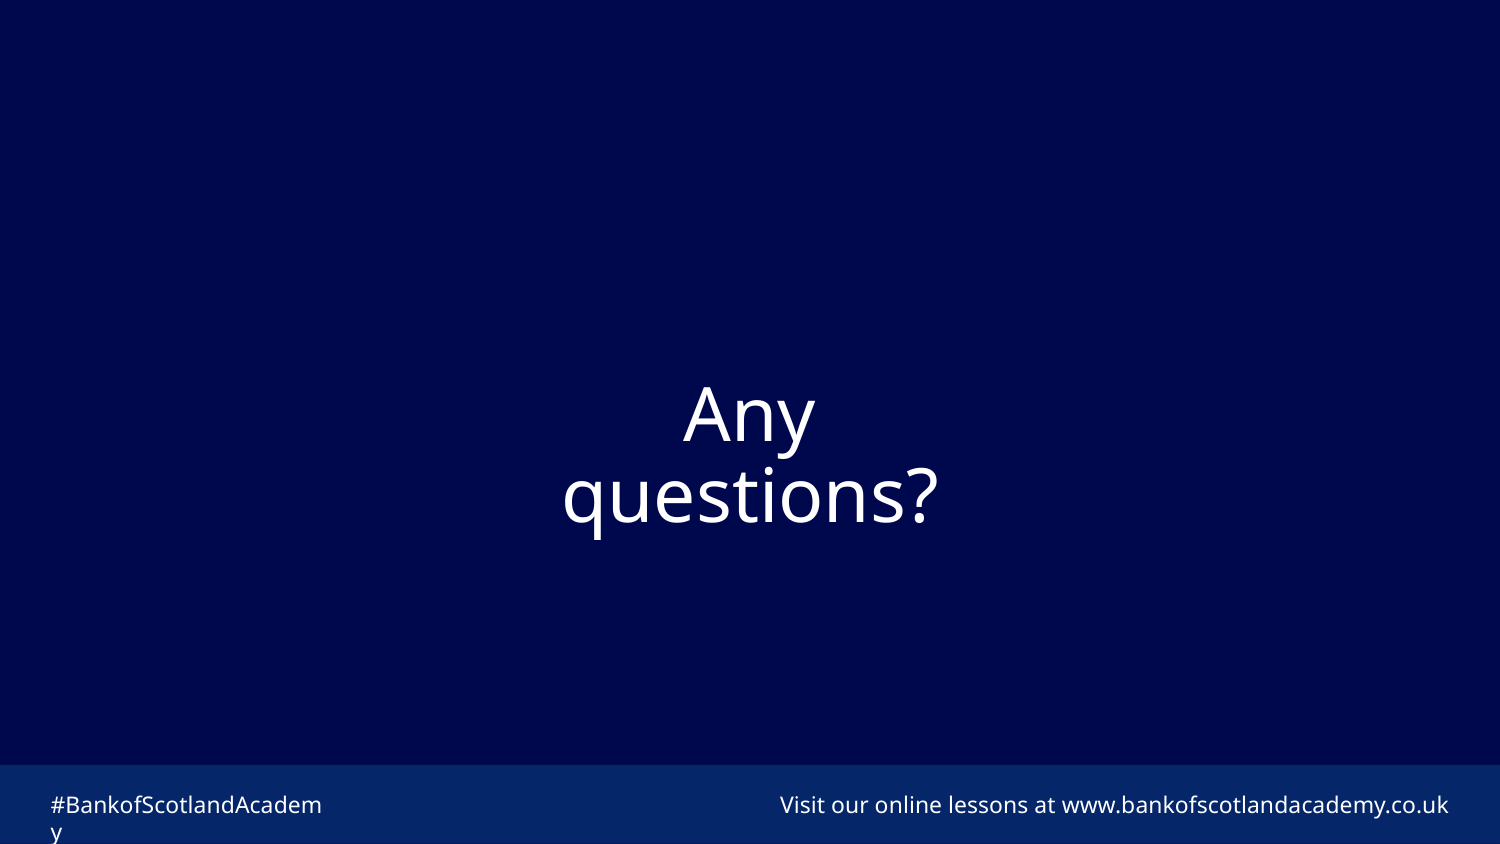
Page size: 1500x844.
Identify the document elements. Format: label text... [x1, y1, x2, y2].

title Any questions? [499, 368, 1001, 466]
